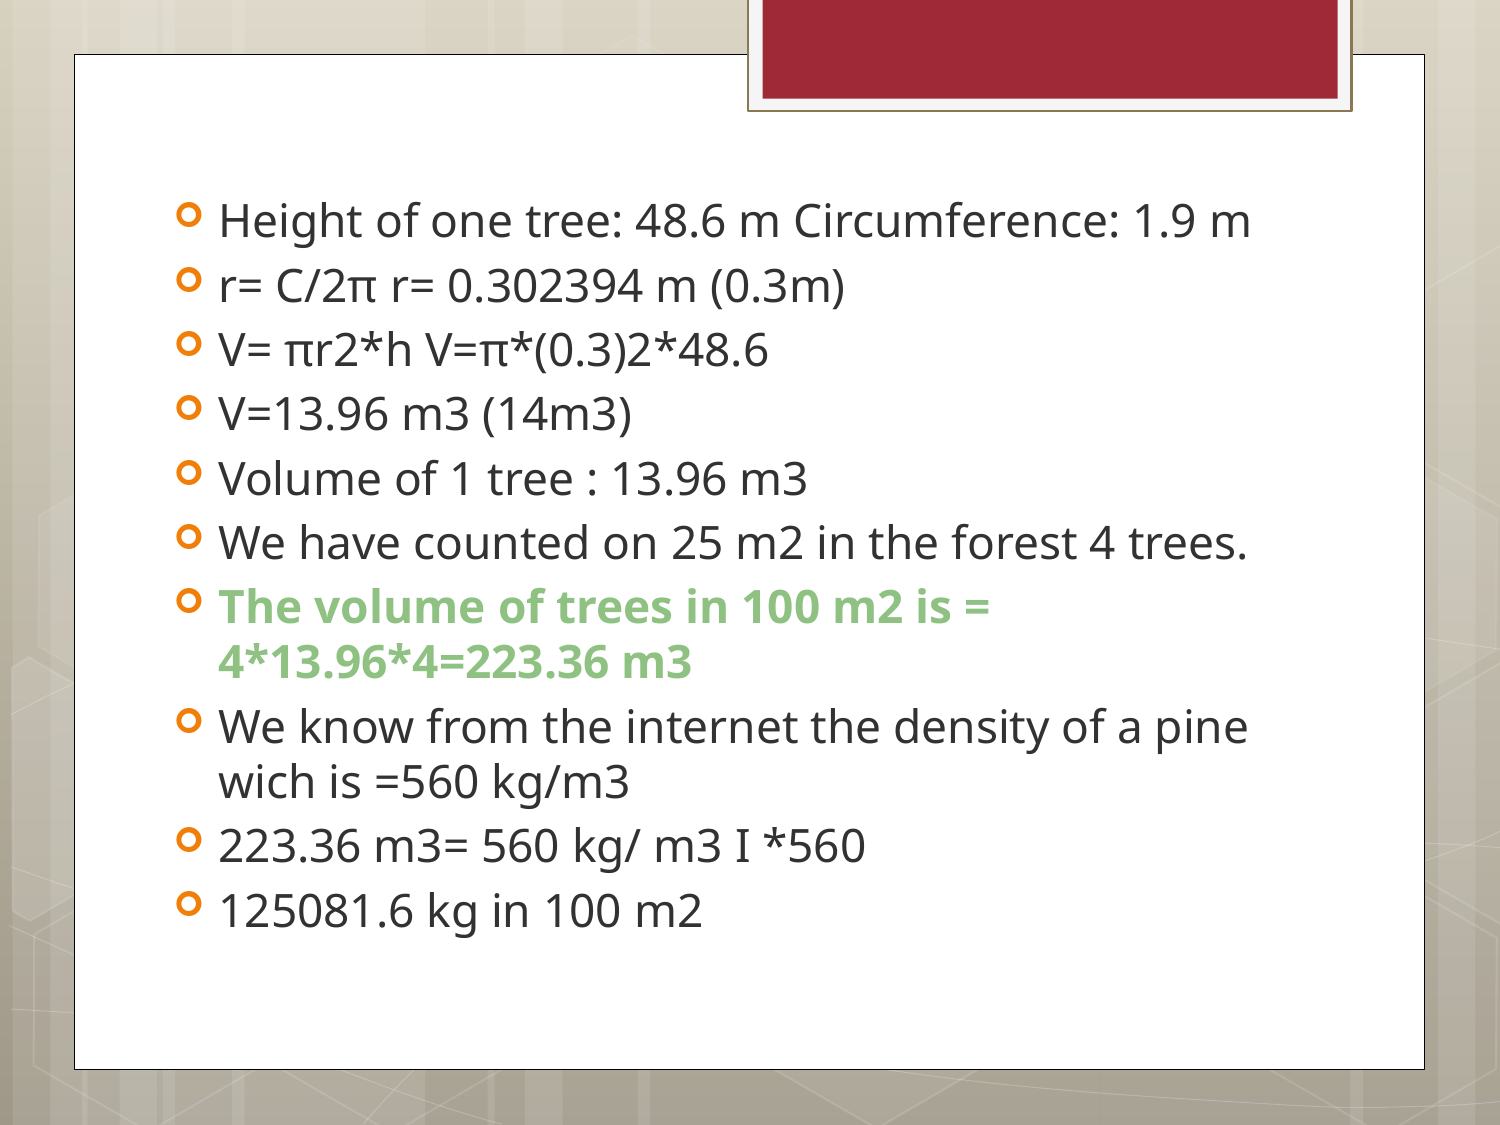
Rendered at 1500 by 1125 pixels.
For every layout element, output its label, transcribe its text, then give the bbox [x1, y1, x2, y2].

list Height of one tree: 48.6 m Circumference: 1.9 m r= C/2π r= 0.302394 m (0.3m) V= πr2*h V=π*(0.3)2*48.6 V=13.96 m3 (14m3) Volume of 1 tree : 13.96 m3 We have counted on 25 m2 in the forest 4 trees. The volume of trees in 100 m2 is = 4*13.96*4=223.36 m3 We know from the internet the density of a pine wich is =560 kg/m3 223.36 m3= 560 kg/ m3 I *560 125081.6 kg in 100 m2 [147, 184, 1283, 957]
